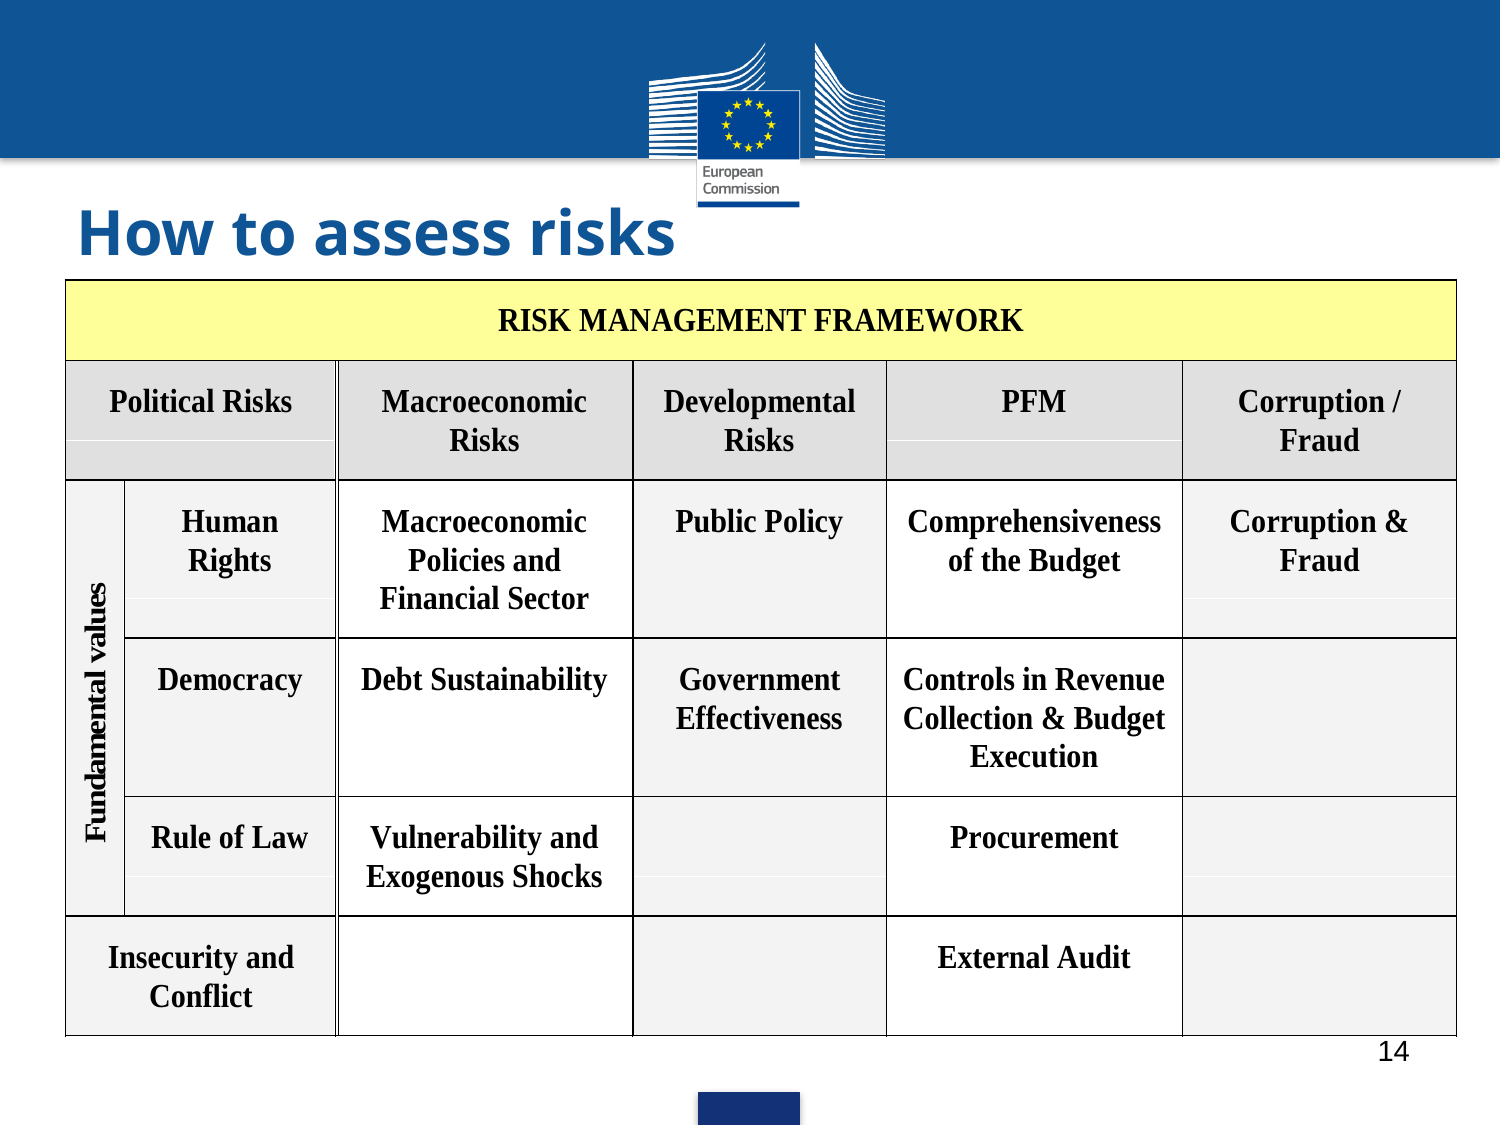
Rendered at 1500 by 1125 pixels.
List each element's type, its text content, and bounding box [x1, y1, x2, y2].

title How to assess risks [2, 135, 1474, 325]
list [64, 278, 1458, 1103]
picture [649, 42, 885, 135]
